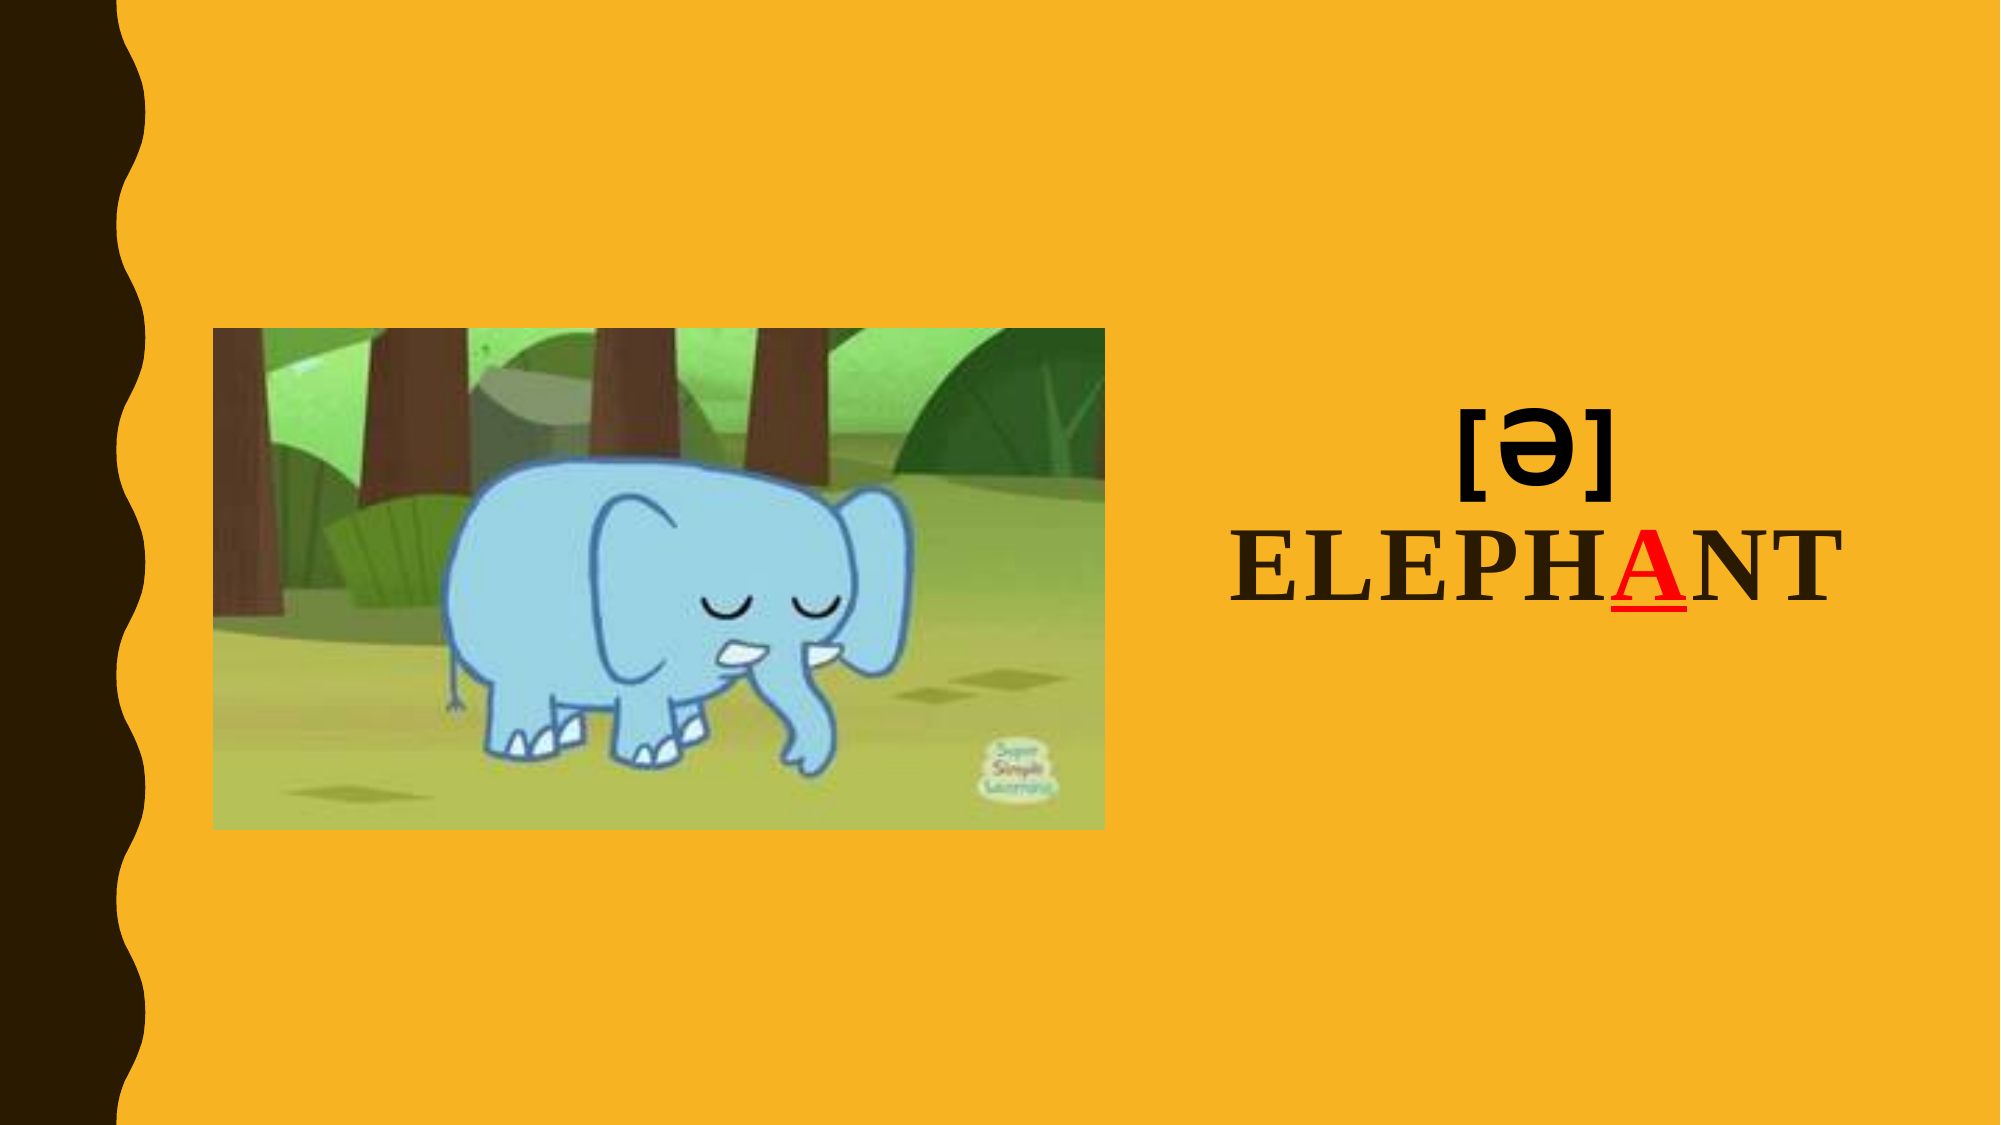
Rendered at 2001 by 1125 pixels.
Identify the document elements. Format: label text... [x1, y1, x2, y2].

title [ə] elephant [1202, 271, 1875, 935]
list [212, 328, 1105, 830]
